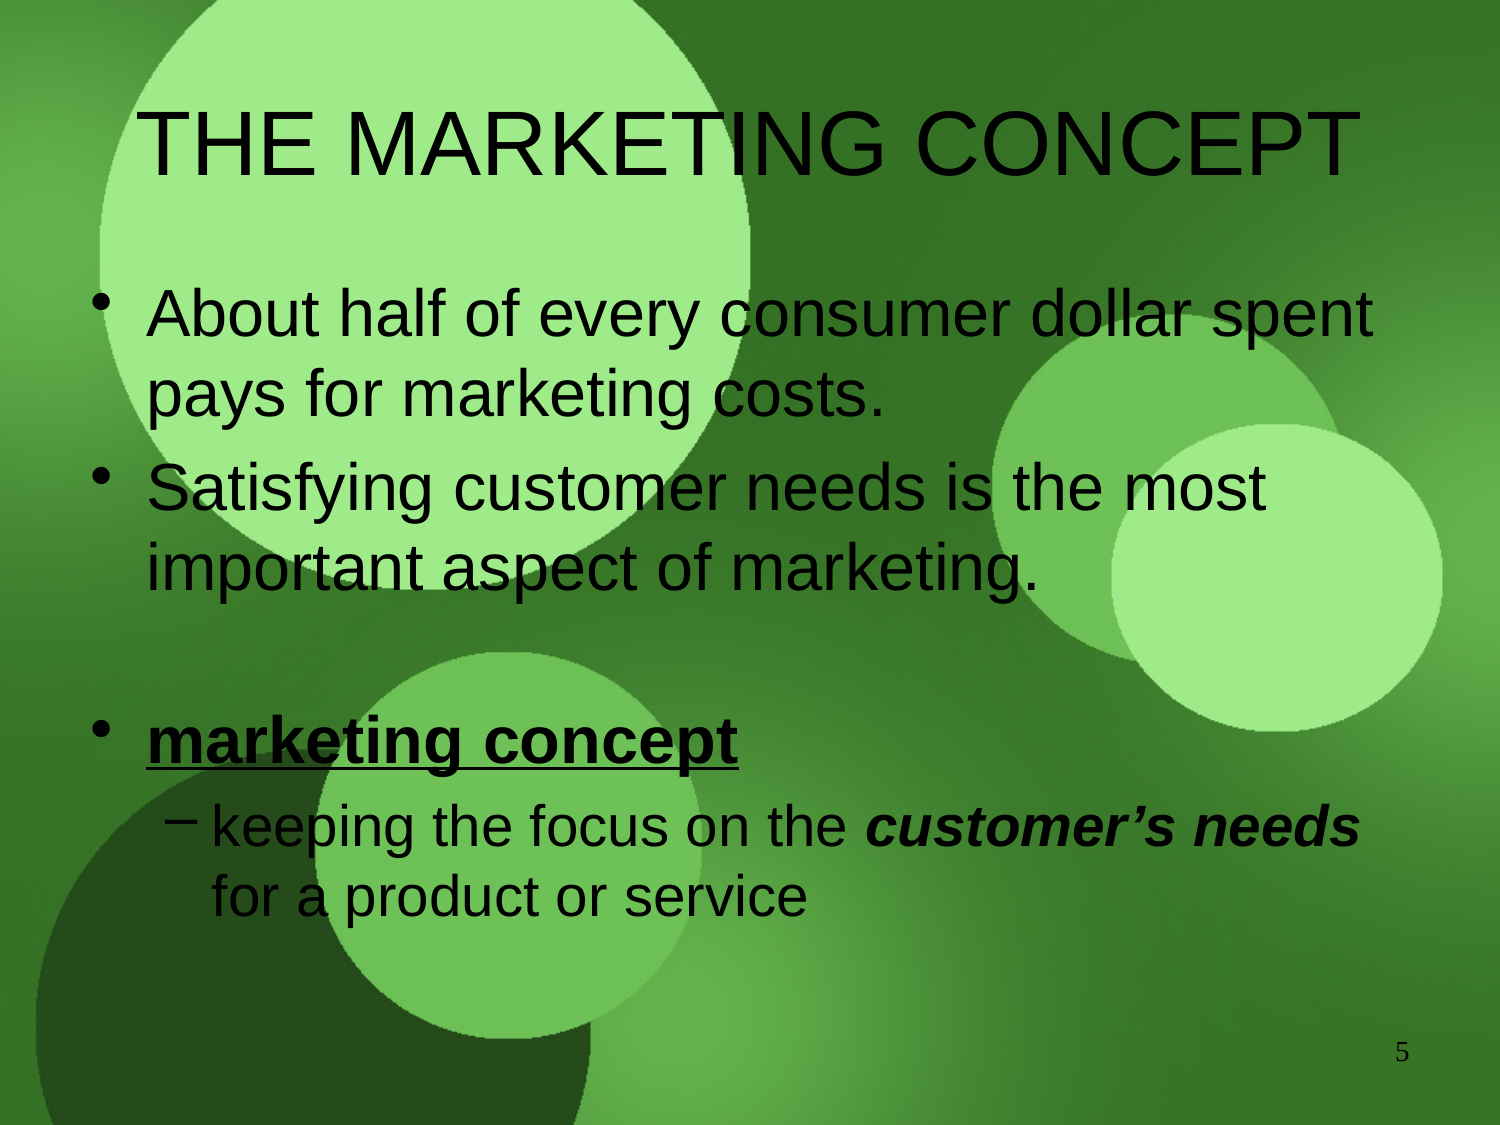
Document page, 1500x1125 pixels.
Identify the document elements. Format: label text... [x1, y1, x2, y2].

picture [0, 0, 1500, 1125]
slide_number 5 [1074, 1024, 1426, 1103]
list About half of every consumer dollar spent pays for marketing costs. Satisfying customer needs is the most important aspect of marketing. marketing concept keeping the focus on the customer’s needs for a product or service [74, 262, 1426, 1006]
title THE MARKETING CONCEPT [74, 44, 1426, 233]
